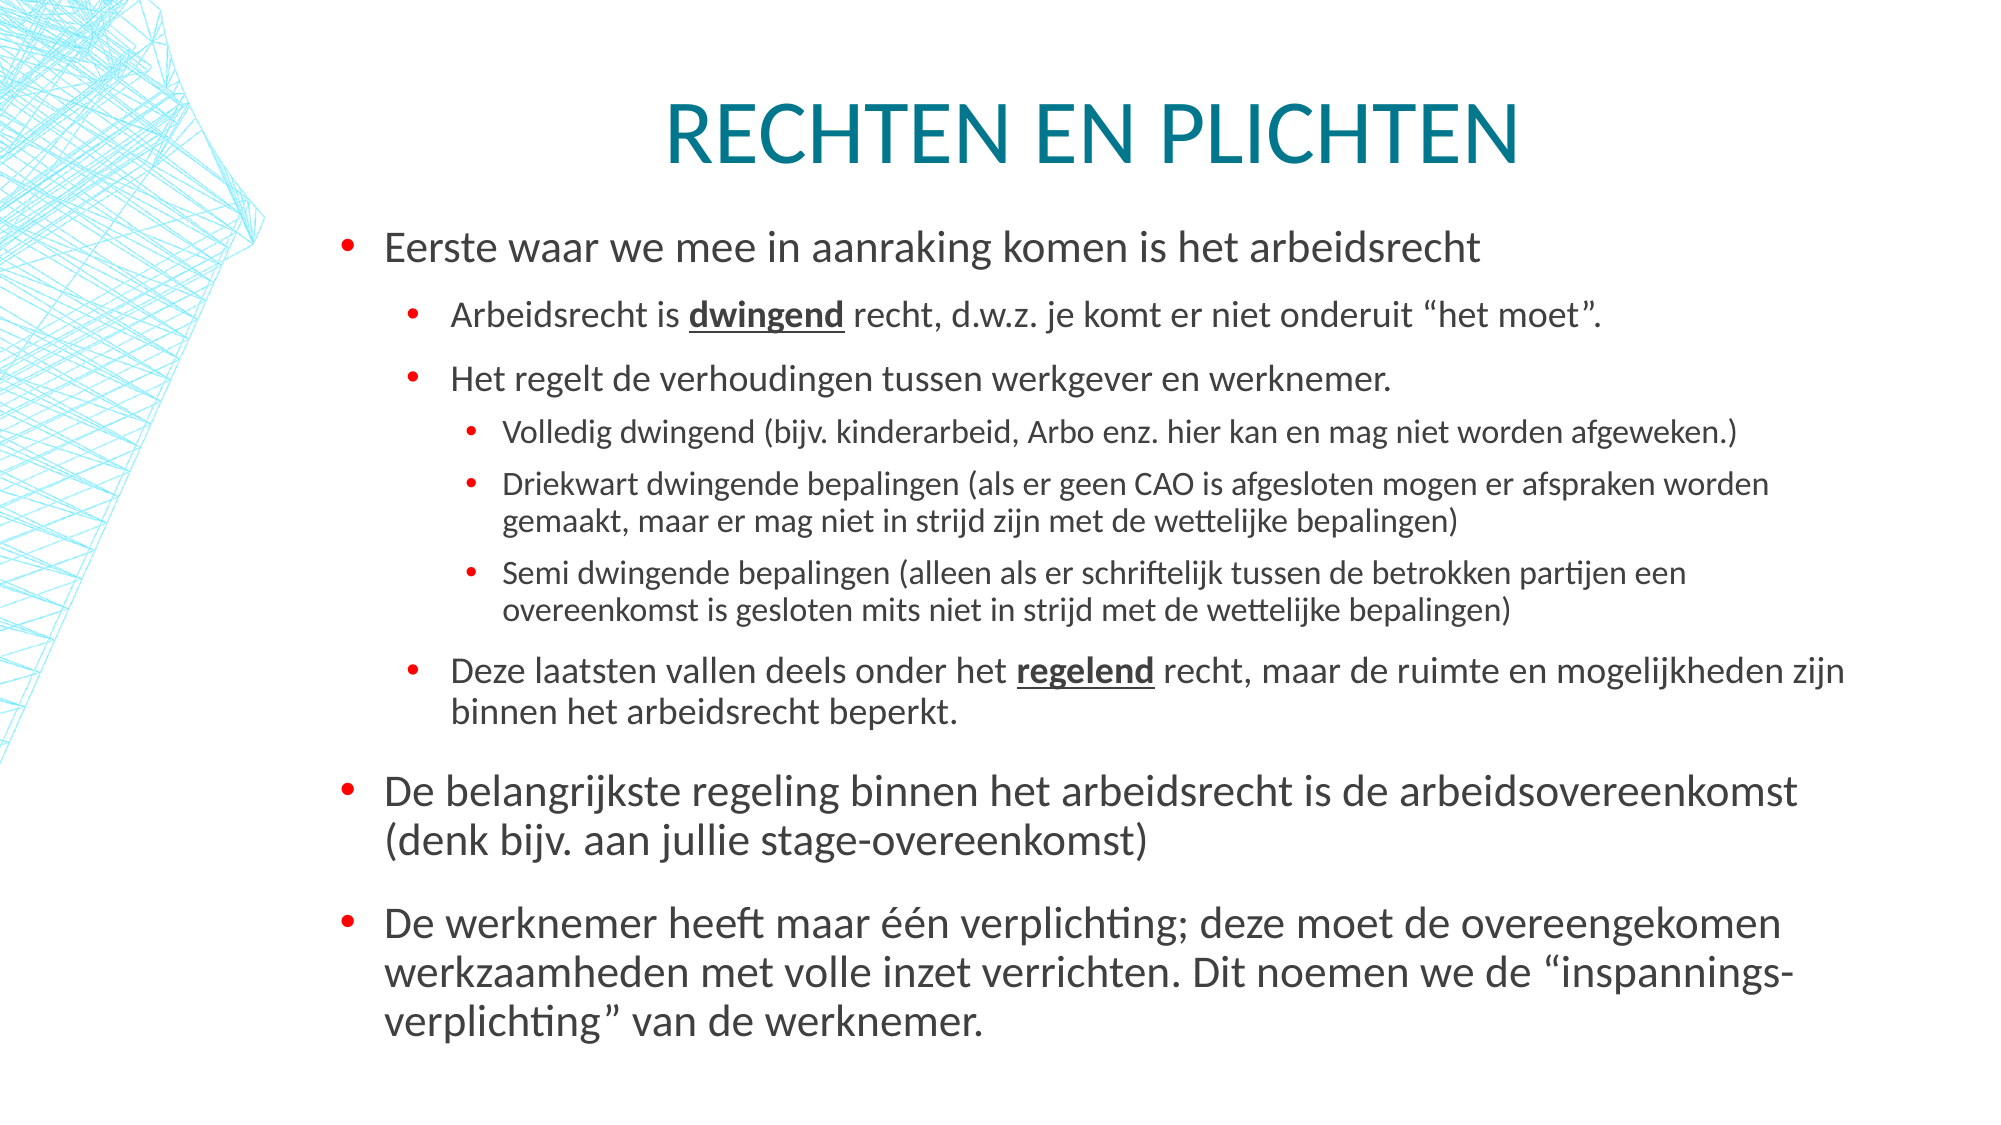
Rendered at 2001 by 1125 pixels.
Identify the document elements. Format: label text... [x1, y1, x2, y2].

title Rechten en plichten [324, 62, 1863, 190]
picture [0, 0, 2001, 1125]
list Eerste waar we mee in aanraking komen is het arbeidsrecht Arbeidsrecht is dwingend recht, d.w.z. je komt er niet onderuit “het moet”. Het regelt de verhoudingen tussen werkgever en werknemer. Volledig dwingend (bijv. kinderarbeid, Arbo enz. hier kan en mag niet worden afgeweken.) Driekwart dwingende bepalingen (als er geen CAO is afgesloten mogen er afspraken worden gemaakt, maar er mag niet in strijd zijn met de wettelijke bepalingen) Semi dwingende bepalingen (alleen als er schriftelijk tussen de betrokken partijen een overeenkomst is gesloten mits niet in strijd met de wettelijke bepalingen) Deze laatsten vallen deels onder het regelend recht, maar de ruimte en mogelijkheden zijn binnen het arbeidsrecht beperkt. De belangrijkste regeling binnen het arbeidsrecht is de arbeidsovereenkomst (denk bijv. aan jullie stage-overeenkomst) De werknemer heeft maar één verplichting; deze moet de overeengekomen werkzaamheden met volle inzet verrichten. Dit noemen we de “inspannings- verplichting” van de werknemer. [324, 215, 1863, 1062]
